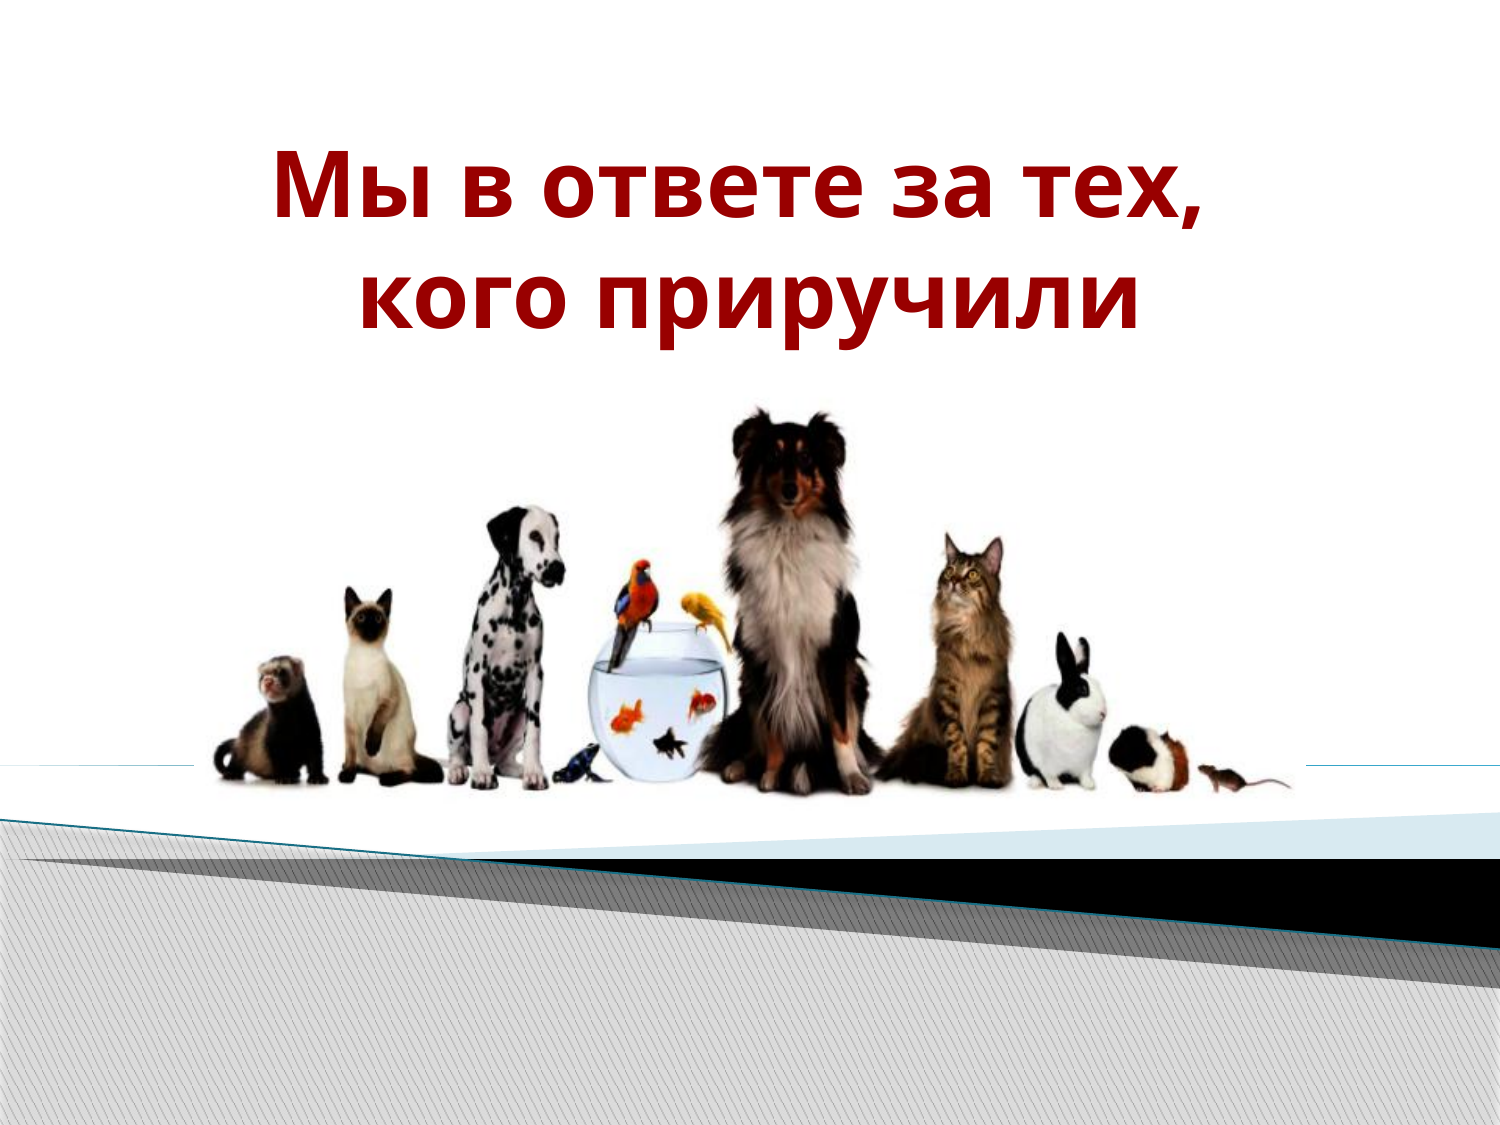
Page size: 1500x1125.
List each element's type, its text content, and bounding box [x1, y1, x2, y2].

picture [5, 859, 1500, 989]
title Мы в ответе за тех, кого приручили [112, 113, 1388, 355]
picture [0, 373, 1306, 811]
